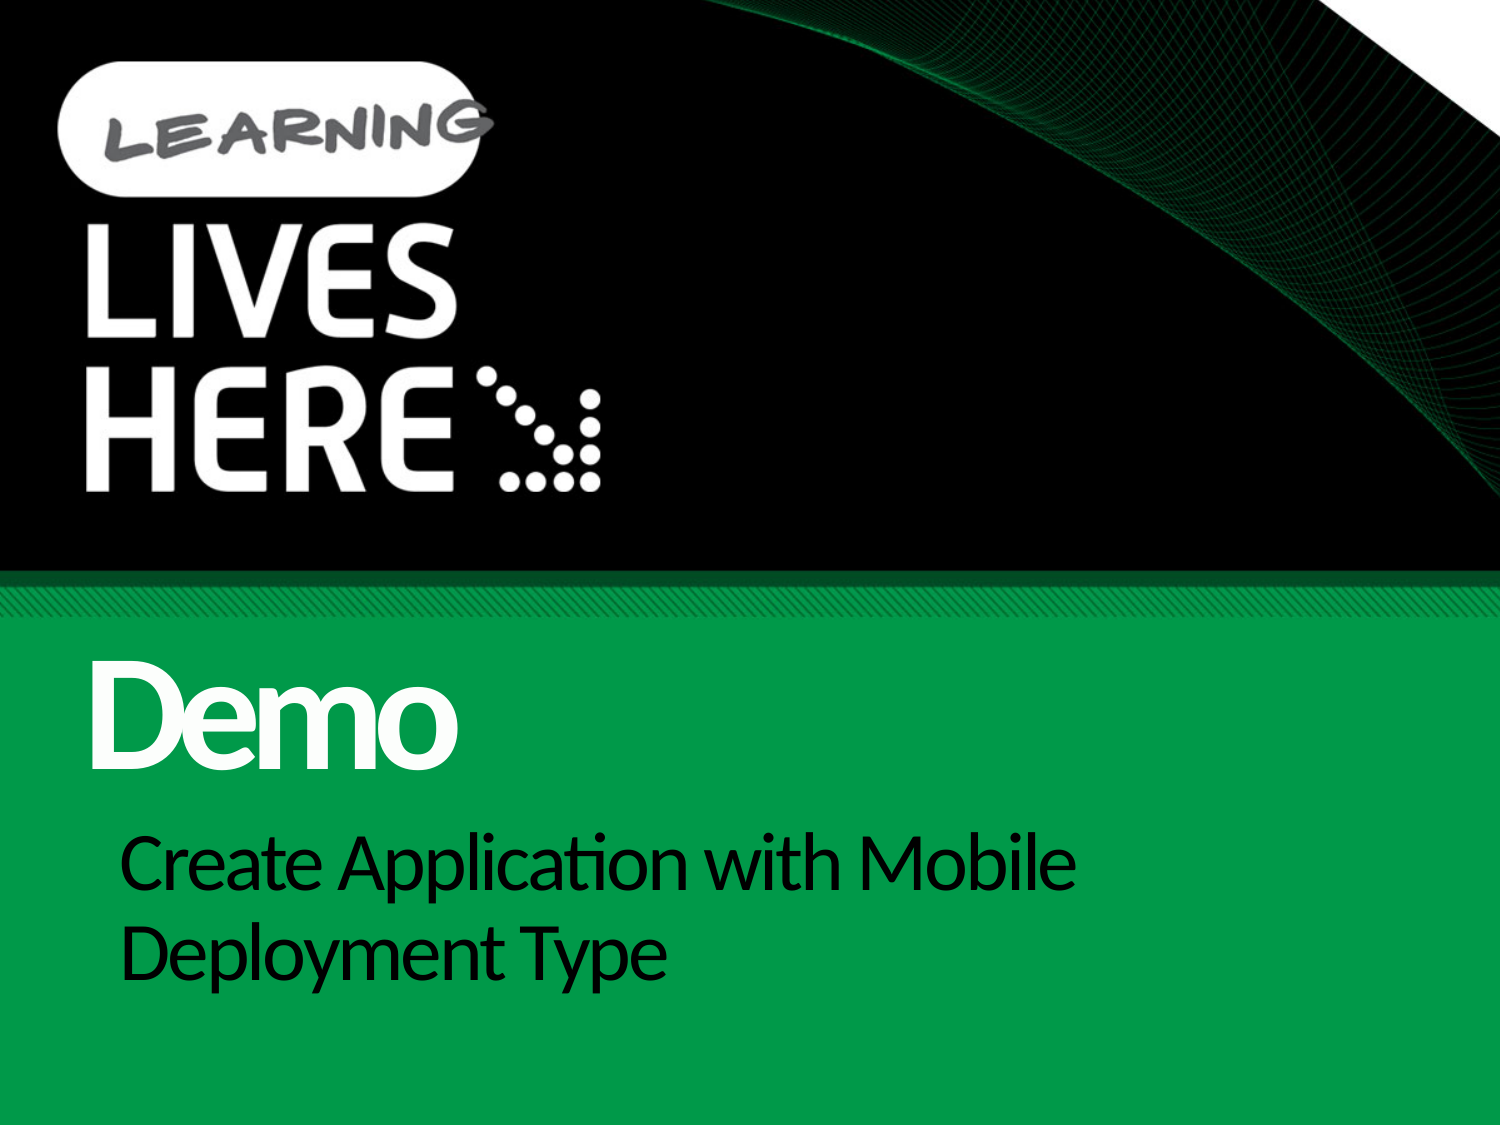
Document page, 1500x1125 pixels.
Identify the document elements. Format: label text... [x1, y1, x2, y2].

title Create Application with Mobile Deployment Type [119, 818, 1375, 943]
list Demo [83, 625, 1344, 800]
picture [0, 0, 1500, 1125]
